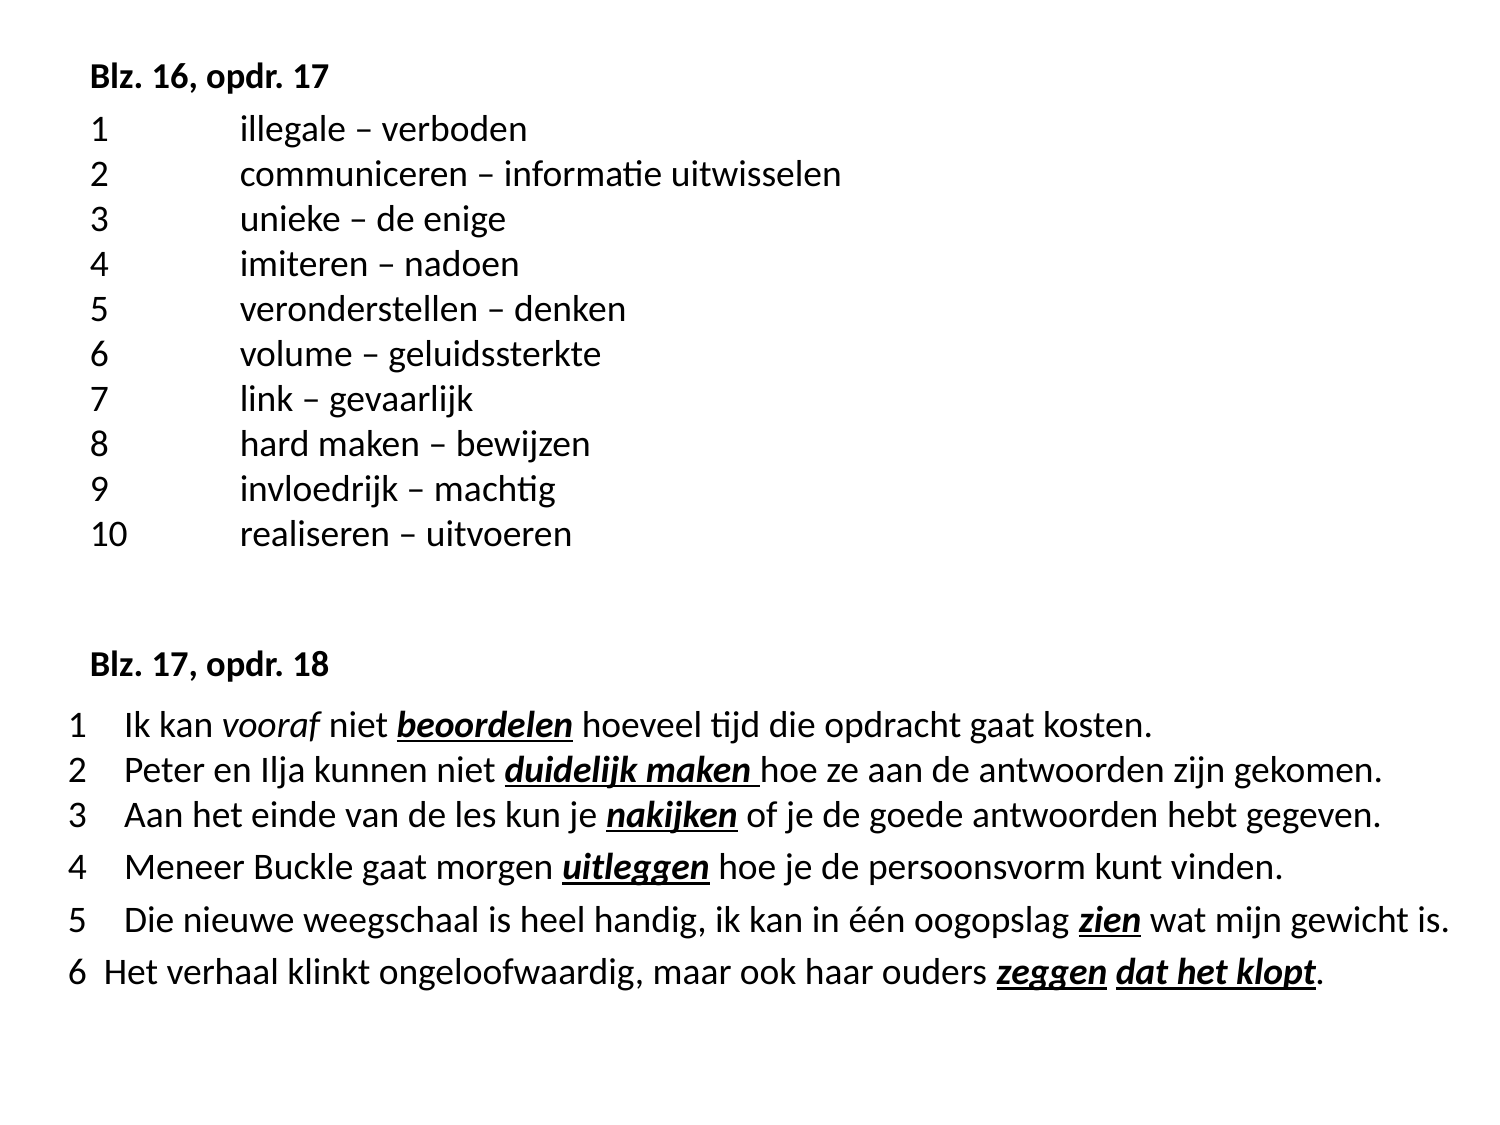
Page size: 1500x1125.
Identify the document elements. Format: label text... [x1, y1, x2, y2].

text_box 1 illegale – verboden 2 communiceren – informatie uitwisselen 3 unieke – de enige 4 imiteren – nadoen 5 veronderstellen – denken 6 volume – geluidssterkte 7 link – gevaarlijk 8 hard maken – bewijzen 9 invloedrijk – machtig 10 realiseren – uitvoeren [75, 97, 1041, 607]
text_box Blz. 16, opdr. 17 [75, 45, 384, 149]
text_box Blz. 17, opdr. 18 [75, 633, 384, 692]
text_box Ik kan vooraf niet beoordelen hoeveel tijd die opdracht gaat kosten. Peter en Ilja kunnen niet duidelijk maken hoe ze aan de antwoorden zijn gekomen. Aan het einde van de les kun je nakijken of je de goede antwoorden hebt gegeven. Meneer Buckle gaat morgen uitleggen hoe je de persoonsvorm kunt vinden. Die nieuwe weegschaal is heel handig, ik kan in één oogopslag zien wat mijn gewicht is. 6 Het verhaal klinkt ongeloofwaardig, maar ook haar ouders zeggen dat het klopt. [53, 692, 1483, 1000]
